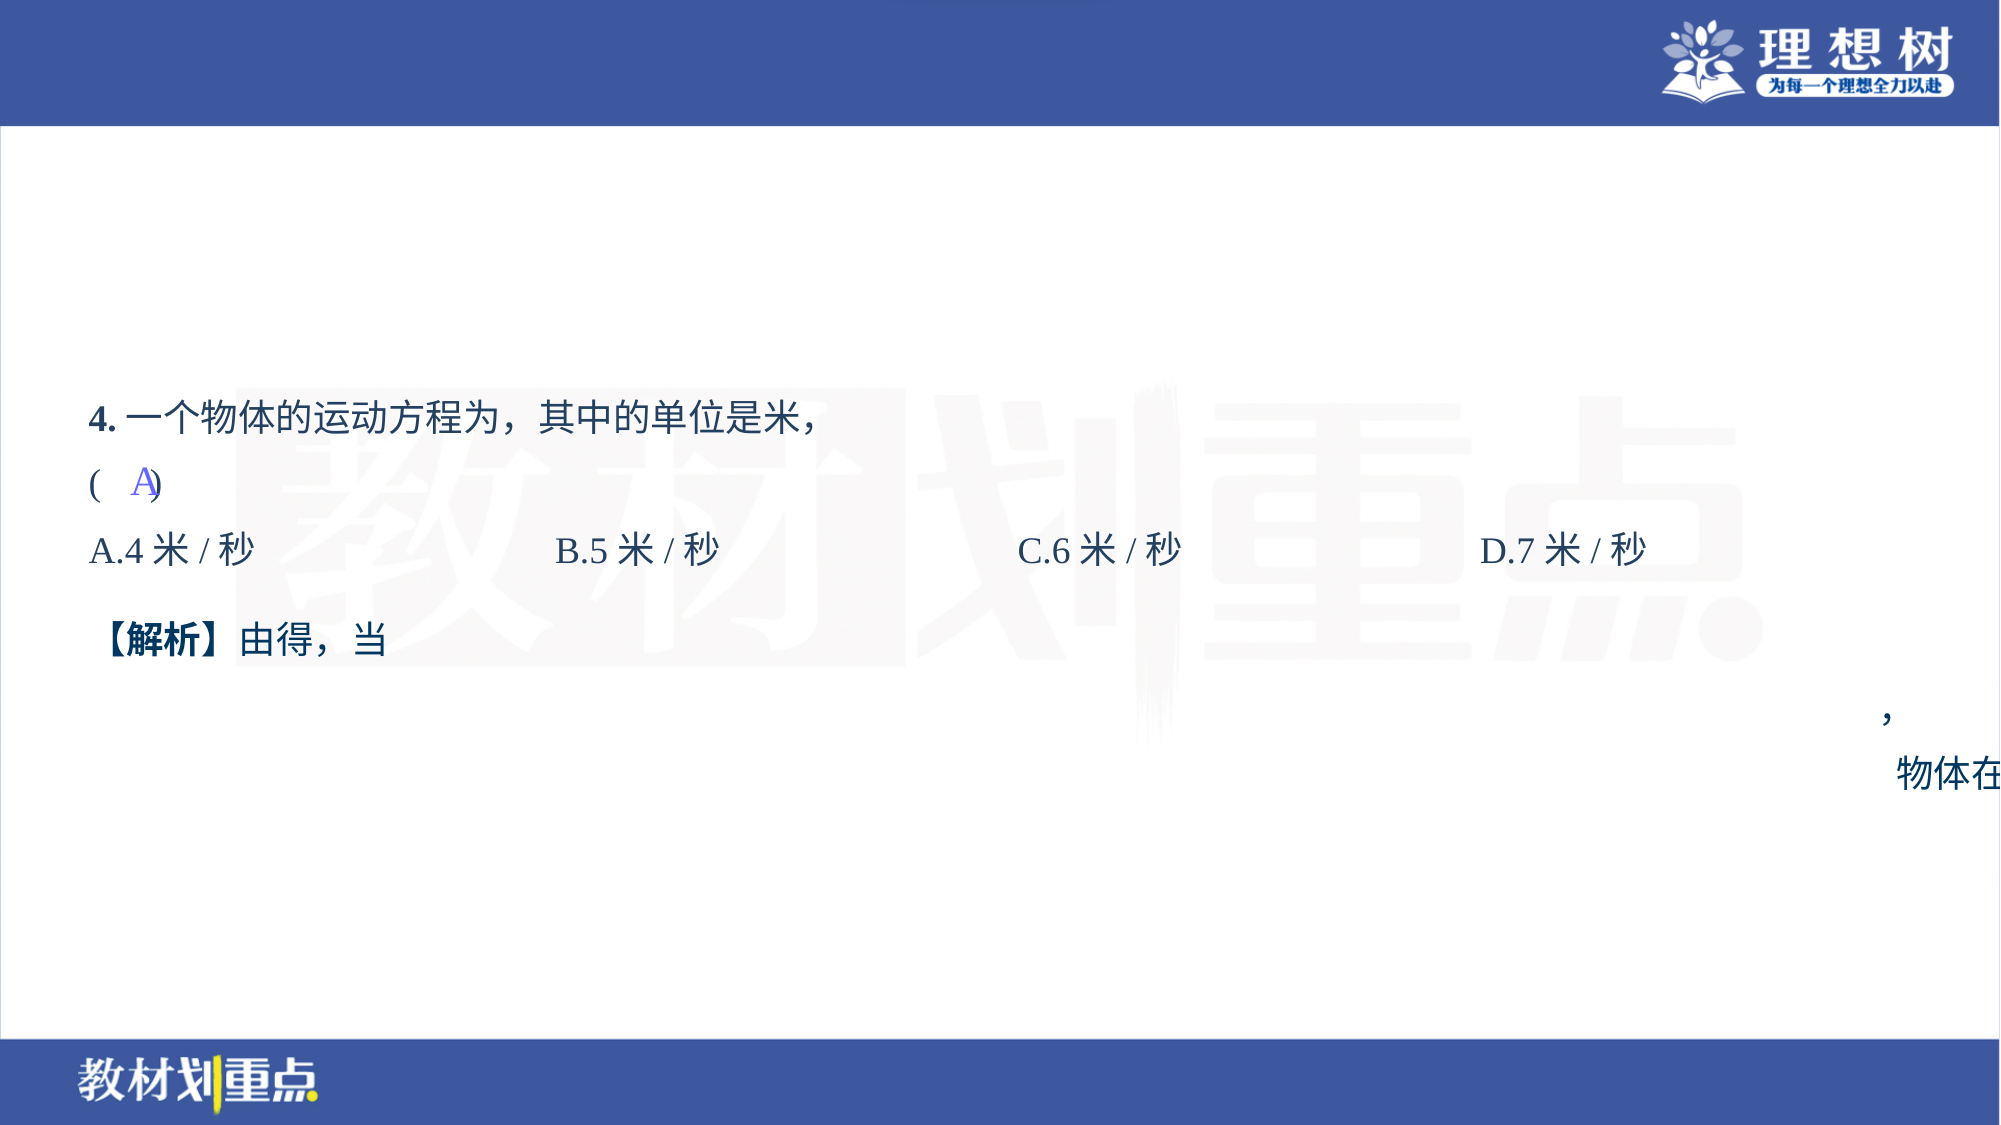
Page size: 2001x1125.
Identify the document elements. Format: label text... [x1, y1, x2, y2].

picture [1996, 776, 2000, 786]
picture [0, 0, 2000, 1125]
text_box A [115, 451, 176, 502]
text_box A.4米/秒 B.5米/秒 C.6米/秒 D.7米/秒 [88, 504, 1911, 564]
